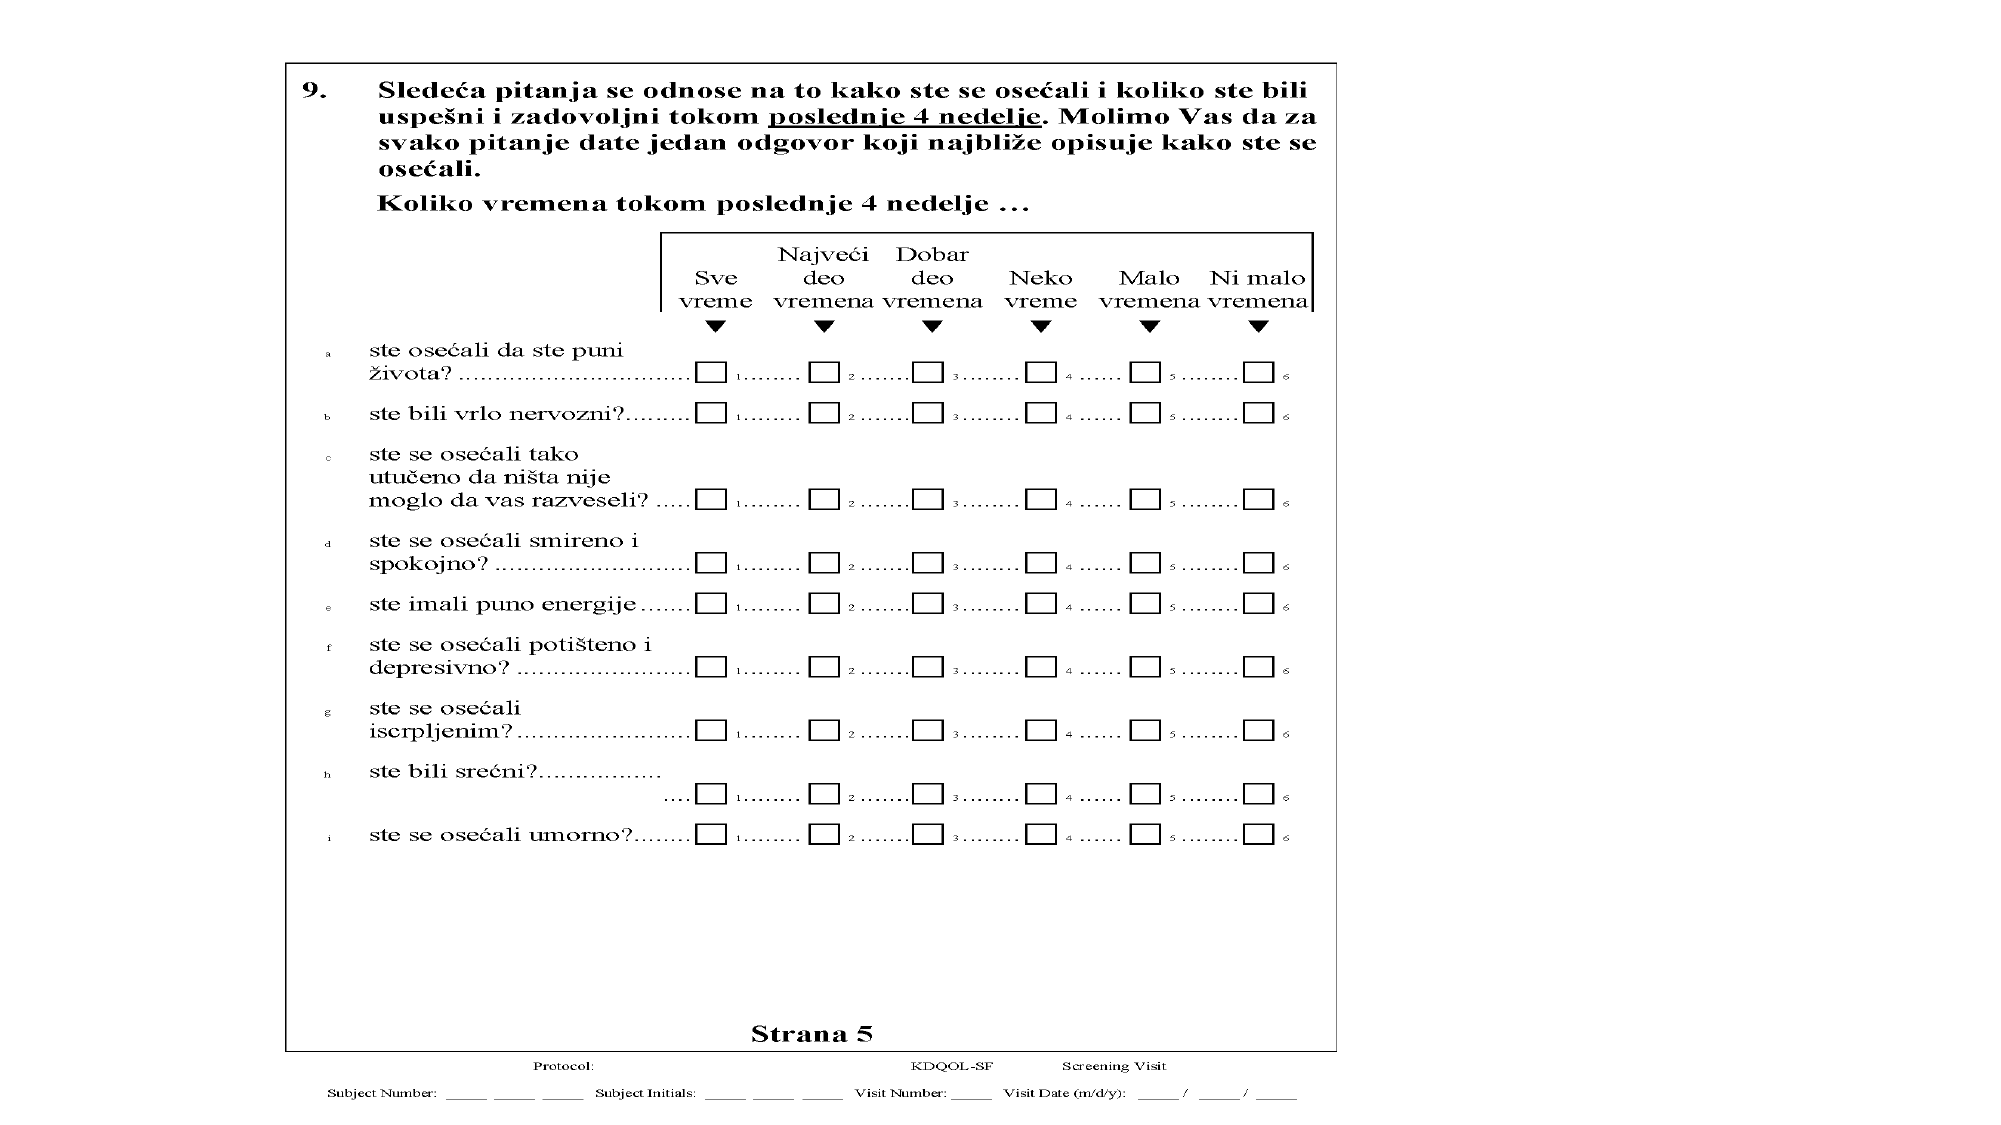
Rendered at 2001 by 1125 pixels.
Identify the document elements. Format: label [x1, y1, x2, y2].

picture [151, 0, 1435, 1125]
